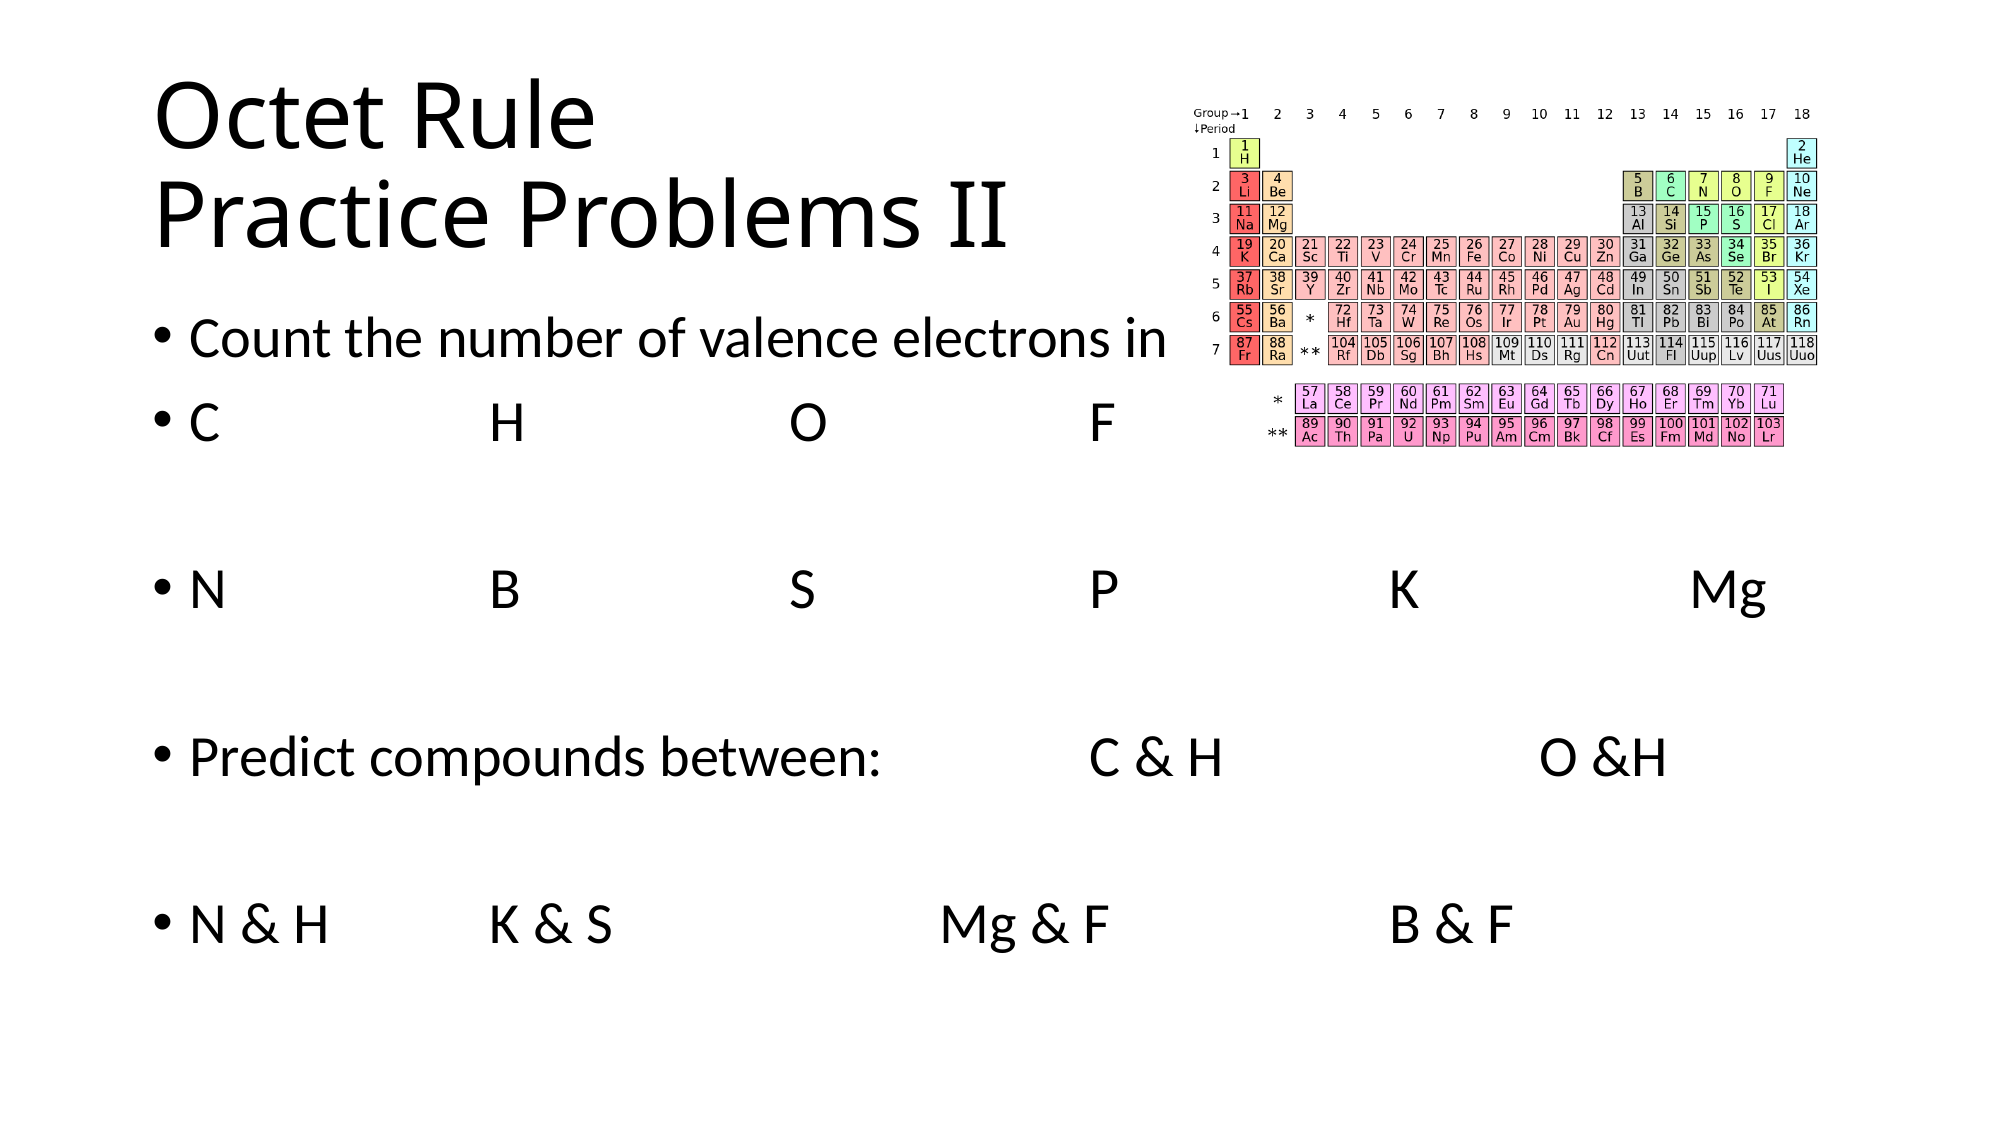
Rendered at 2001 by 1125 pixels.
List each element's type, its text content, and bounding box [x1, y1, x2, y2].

title Octet Rule Practice Problems II [137, 59, 1863, 278]
picture [1190, 104, 1821, 450]
list Count the number of valence electrons in C H O F N B S P K Mg Predict compounds between: C & H O &H N & H K & S Mg & F B & F [137, 299, 1863, 1014]
